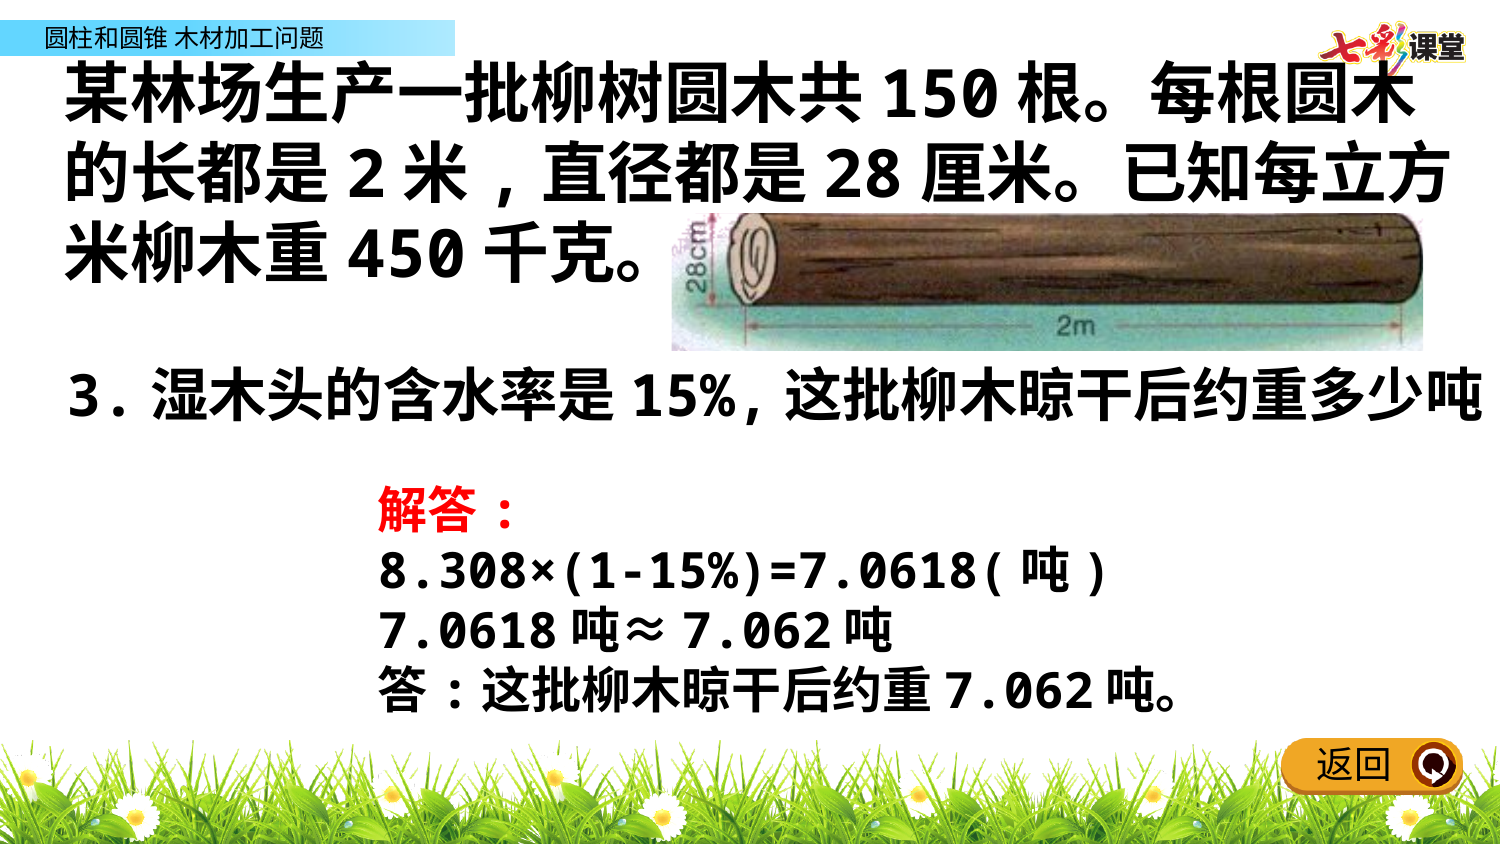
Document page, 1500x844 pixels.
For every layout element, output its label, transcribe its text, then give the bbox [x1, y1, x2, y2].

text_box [1281, 733, 1464, 795]
picture [671, 212, 1424, 352]
text_box 3.湿木头的含水率是15%,这批柳木晾干后约重多少吨? [51, 351, 1500, 436]
picture [0, 740, 1500, 844]
picture [1316, 20, 1468, 43]
text_box 解答: 8.308×(1-15%)=7.0618(吨) 7.0618吨≈7.062吨 答:这批柳木晾干后约重7.062吨。 [319, 441, 1388, 726]
text_box 某林场生产一批柳树圆木共150根。每根圆木的长都是2米,直径都是28厘米。已知每立方米柳木重450千克。 [48, 43, 1471, 299]
